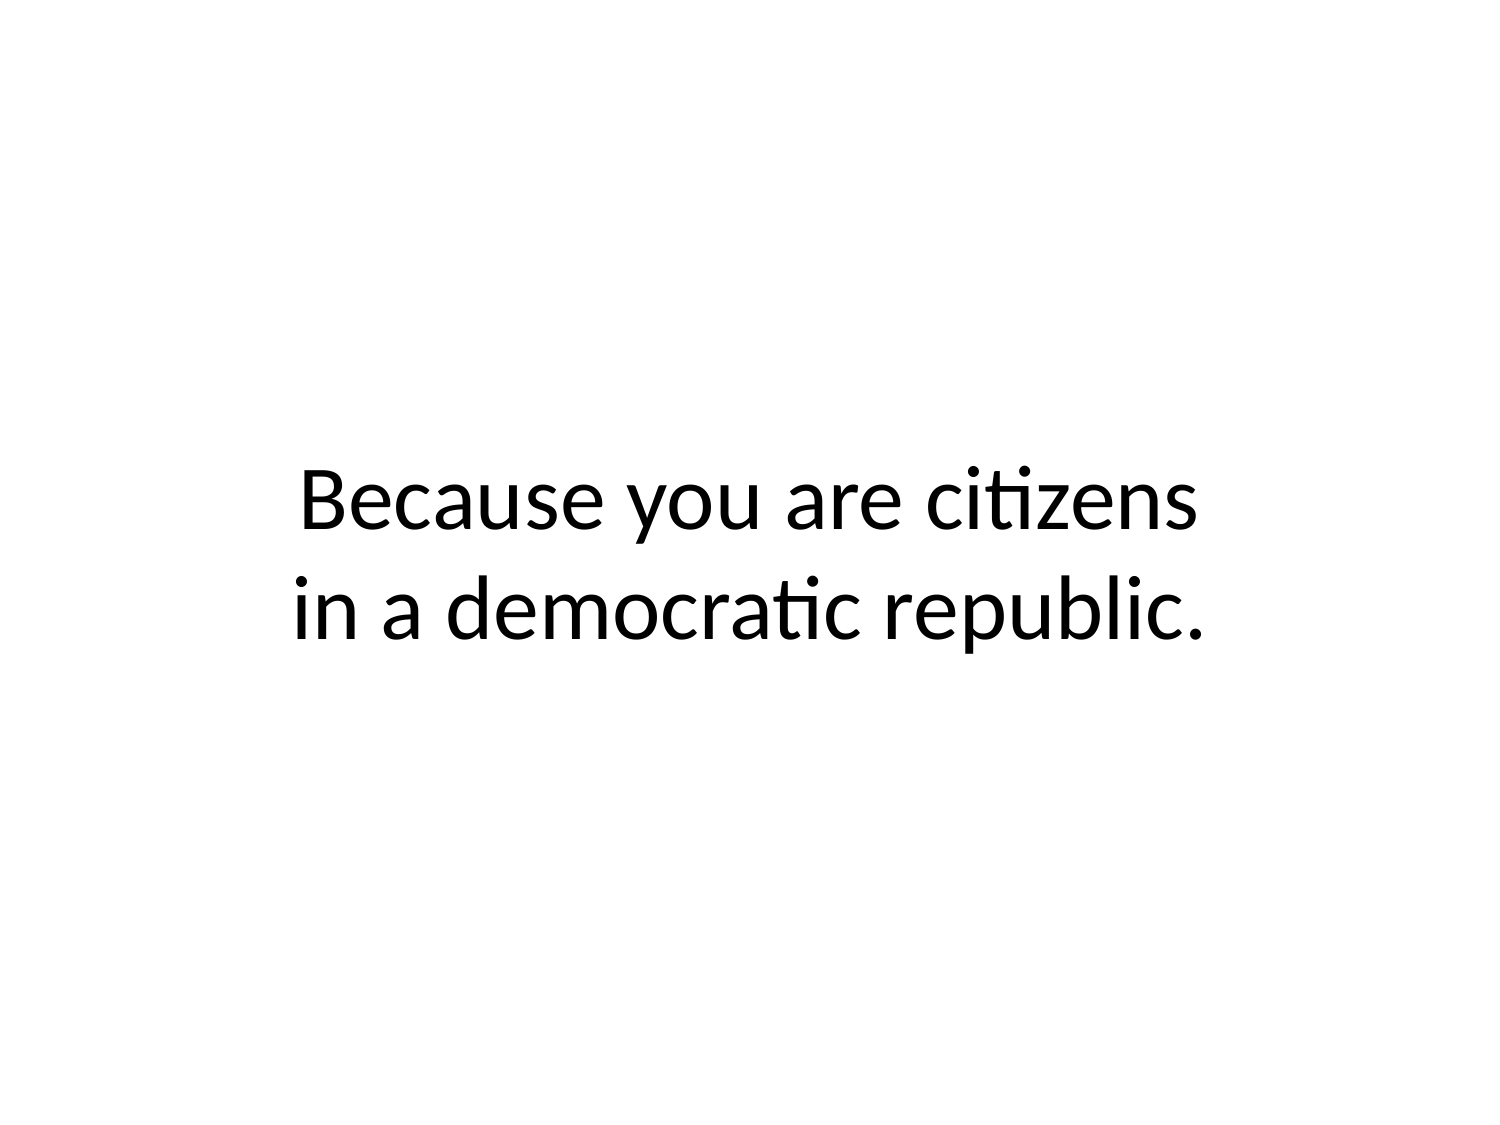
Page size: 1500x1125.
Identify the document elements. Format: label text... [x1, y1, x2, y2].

title Because you are citizens in a democratic republic. [74, 44, 1426, 1051]
